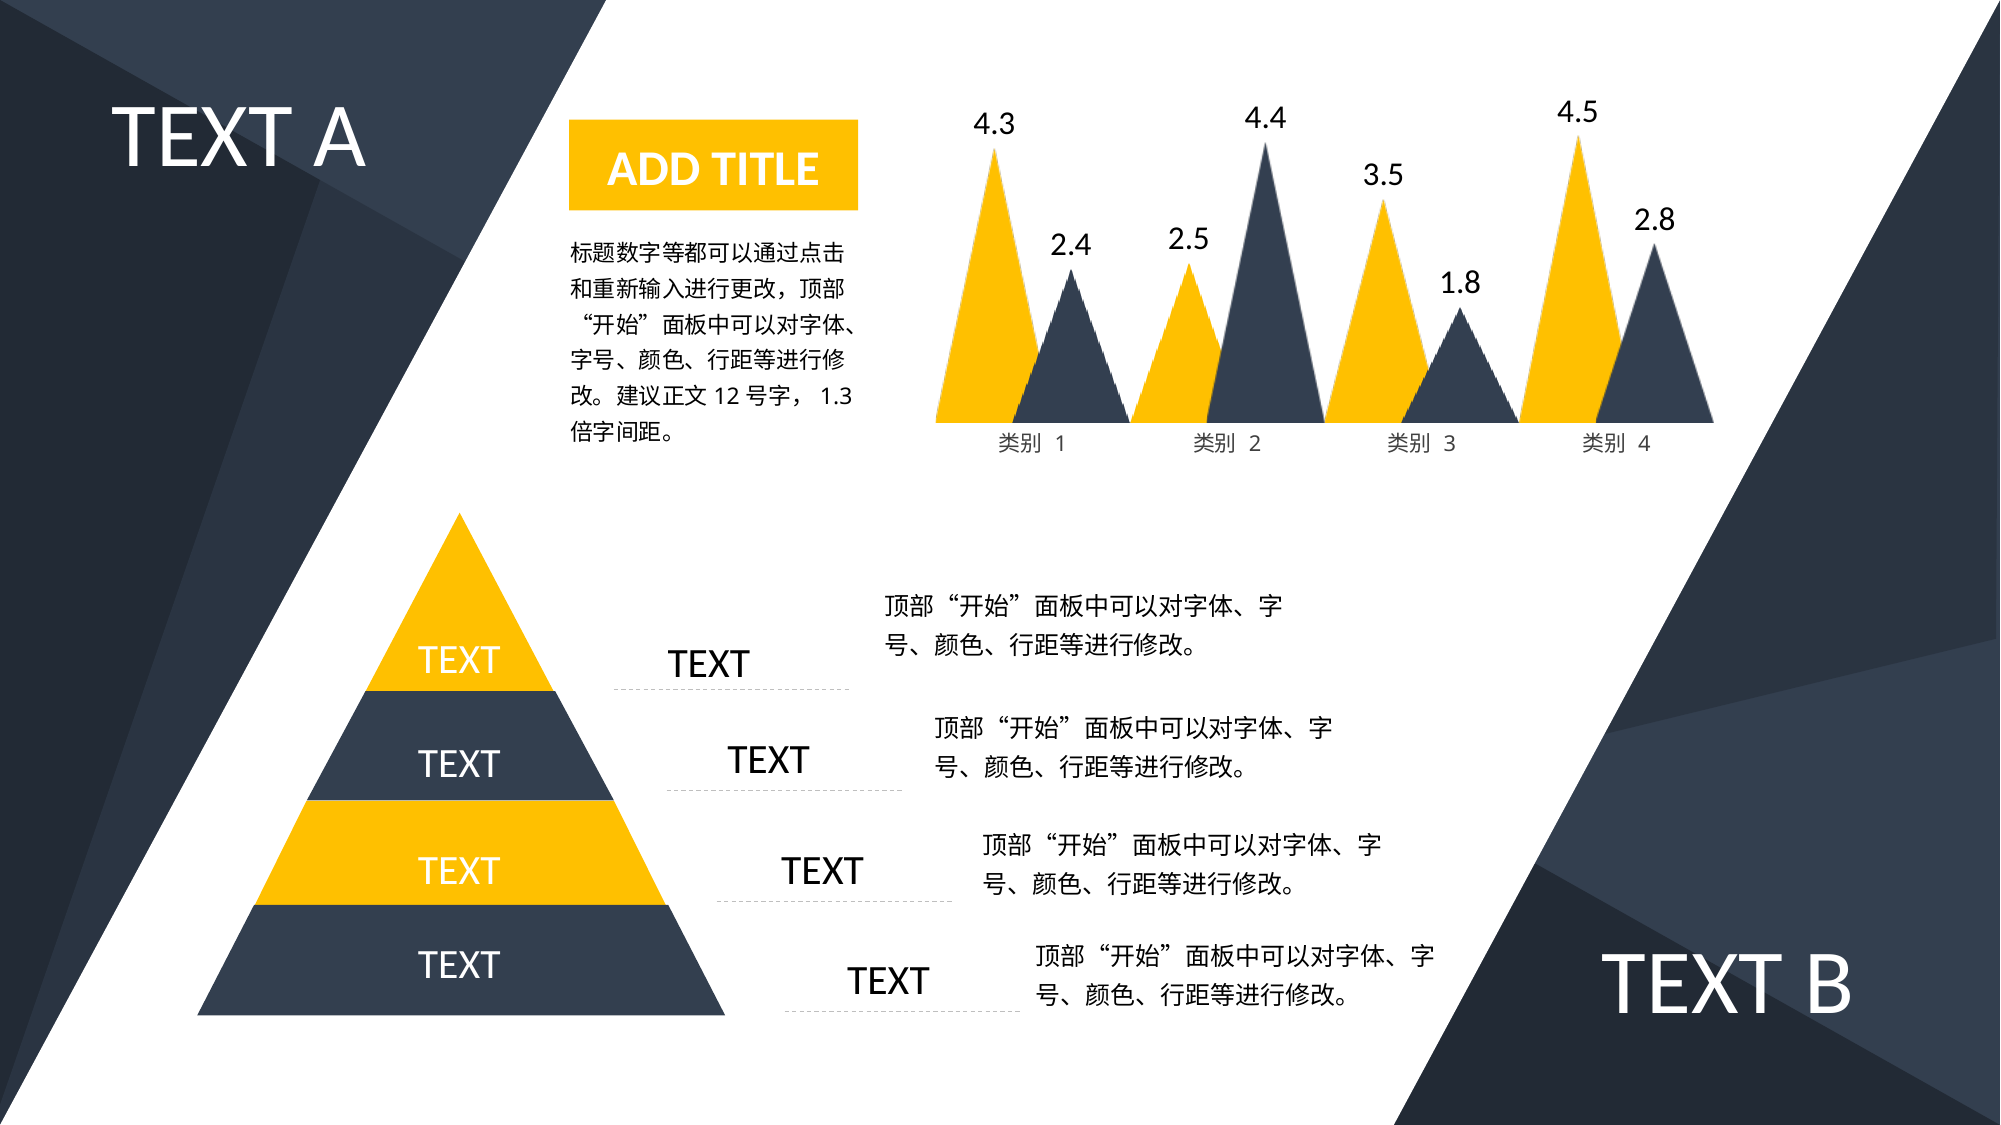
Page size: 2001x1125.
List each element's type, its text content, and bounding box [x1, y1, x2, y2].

text_box TEXT [403, 929, 523, 994]
text_box TEXT [403, 835, 523, 901]
text_box 顶部“开始”面板中可以对字体、字号、颜色、行距等进行修改。 [1020, 924, 1465, 1018]
text_box [306, 690, 615, 799]
text_box TEXT [712, 724, 833, 790]
text_box TEXT [766, 835, 887, 901]
text_box TEXT A [96, 67, 460, 193]
text_box TEXT [652, 628, 773, 689]
chart [919, 96, 1730, 466]
text_box [365, 510, 555, 690]
text_box TEXT [832, 945, 952, 1010]
text_box TEXT B [1587, 914, 1950, 1040]
text_box 标题数字等都可以通过点击和重新输入进行更改，顶部“开始”面板中可以对字体、字号、颜色、行距等进行修改。建议正文12号字，1.3倍字间距。 [554, 223, 870, 453]
text_box 顶部“开始”面板中可以对字体、字号、颜色、行距等进行修改。 [919, 696, 1364, 789]
text_box ADD TITLE [568, 119, 859, 211]
text_box 顶部“开始”面板中可以对字体、字号、颜色、行距等进行修改。 [968, 812, 1413, 906]
text_box [0, 0, 2000, 1125]
text_box TEXT [403, 624, 523, 689]
text_box 顶部“开始”面板中可以对字体、字号、颜色、行距等进行修改。 [869, 574, 1314, 667]
text_box [254, 799, 666, 903]
text_box [195, 903, 727, 1017]
text_box TEXT [403, 728, 523, 794]
